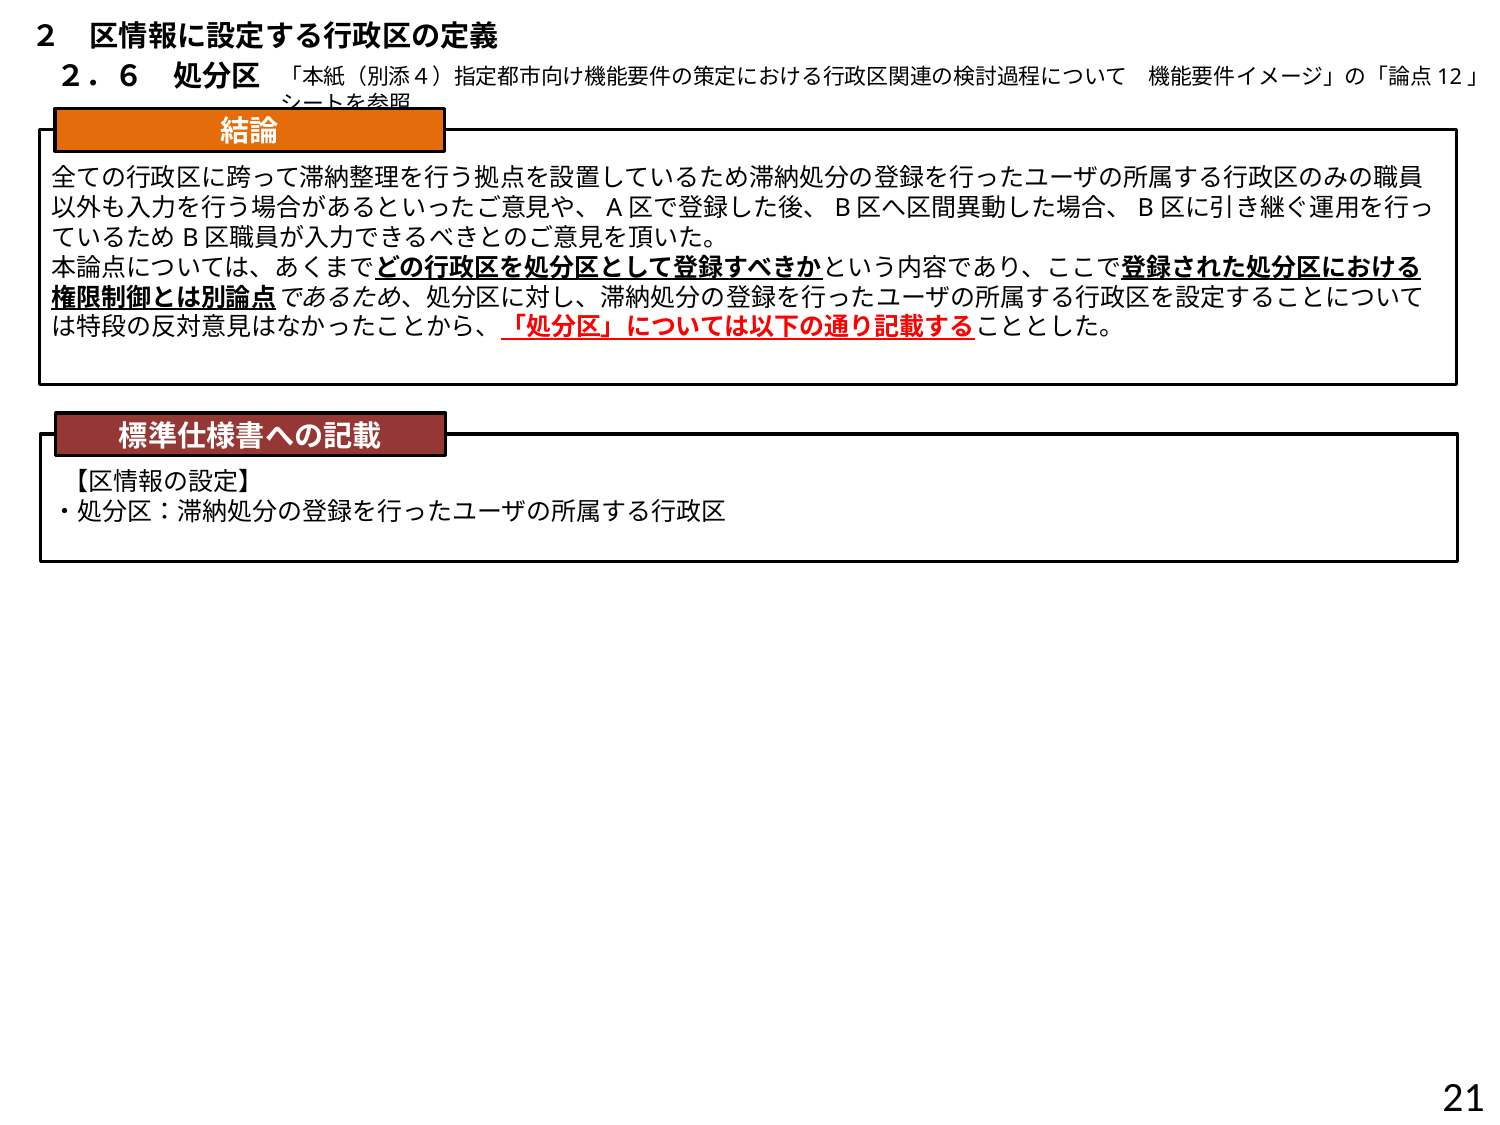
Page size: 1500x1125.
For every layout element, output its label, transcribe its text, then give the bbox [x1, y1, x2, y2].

text_box ２．６ 処分区 [41, 42, 1464, 89]
text_box 結論 [53, 106, 447, 153]
text_box 「本紙（別添４）指定都市向け機能要件の策定における行政区関連の検討過程について 機能要件イメージ」の「論点12」シートを参照 [265, 48, 1500, 94]
text_box ２ 区情報に設定する行政区の定義 [16, 2, 1440, 49]
slide_number 20 [1149, 1065, 1500, 1125]
text_box 全ての行政区に跨って滞納整理を行う拠点を設置しているため滞納処分の登録を行ったユーザの所属する行政区のみの職員以外も入力を行う場合があるといったご意見や、A区で登録した後、B区へ区間異動した場合、B区に引き継ぐ運用を行っているためB区職員が入力できるべきとのご意見を頂いた。 本論点については、あくまでどの行政区を処分区として登録すべきかという内容であり、ここで登録された処分区における権限制御とは別論点であるため、処分区に対し、滞納処分の登録を行ったユーザの所属する行政区を設定することについては特段の反対意見はなかったことから、「処分区」については以下の通り記載することとした。 [39, 129, 1457, 385]
text_box 標準仕様書への記載 [54, 411, 448, 458]
text_box 【区情報の設定】 ・処分区：滞納処分の登録を行ったユーザの所属する行政区 [40, 433, 1458, 562]
